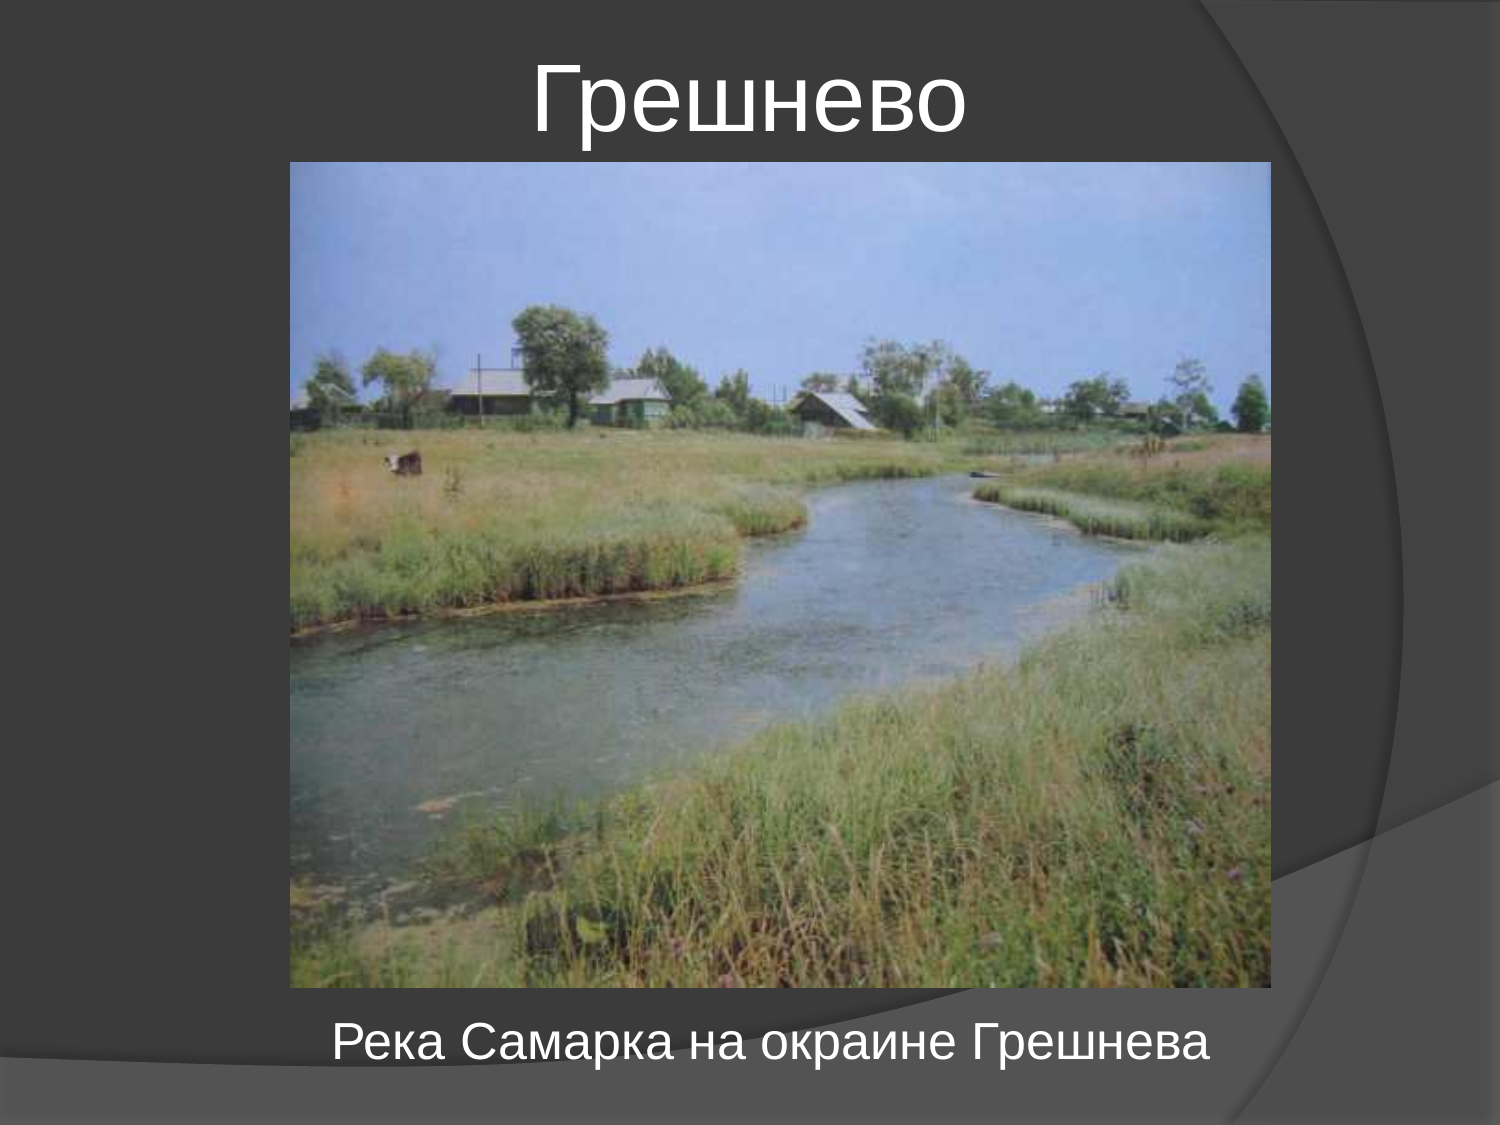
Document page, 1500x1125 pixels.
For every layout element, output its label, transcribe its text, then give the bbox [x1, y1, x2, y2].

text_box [289, 162, 1271, 988]
text_box Река Самарка на окраине Грешнева [316, 999, 1226, 1078]
title Грешнево [75, 0, 1425, 187]
